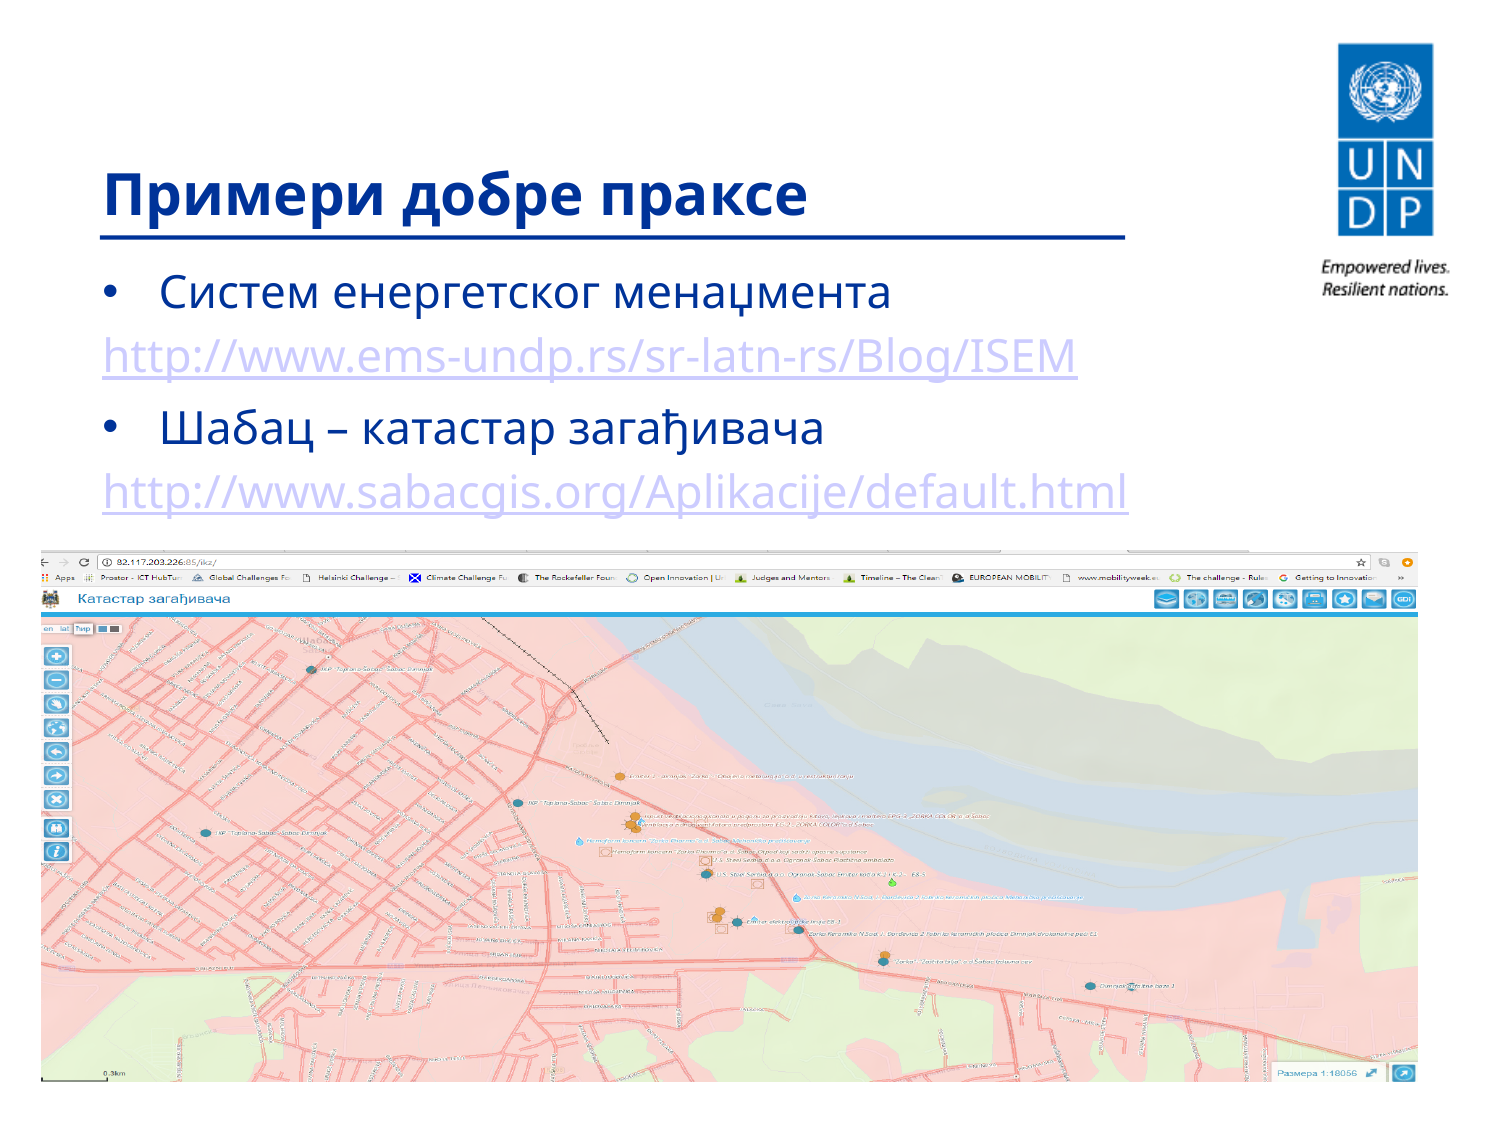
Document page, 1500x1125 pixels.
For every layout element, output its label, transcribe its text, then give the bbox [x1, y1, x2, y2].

list Примери добре праксе [87, 149, 1163, 236]
list Систем енергетског менаџмента http://www.ems-undp.rs/sr-latn-rs/Blog/ISEM Шабац – катастар загађивача http://www.sabacgis.org/Aplikacije/default.html [87, 255, 1294, 549]
picture [1312, 37, 1456, 302]
picture [41, 550, 1418, 1082]
